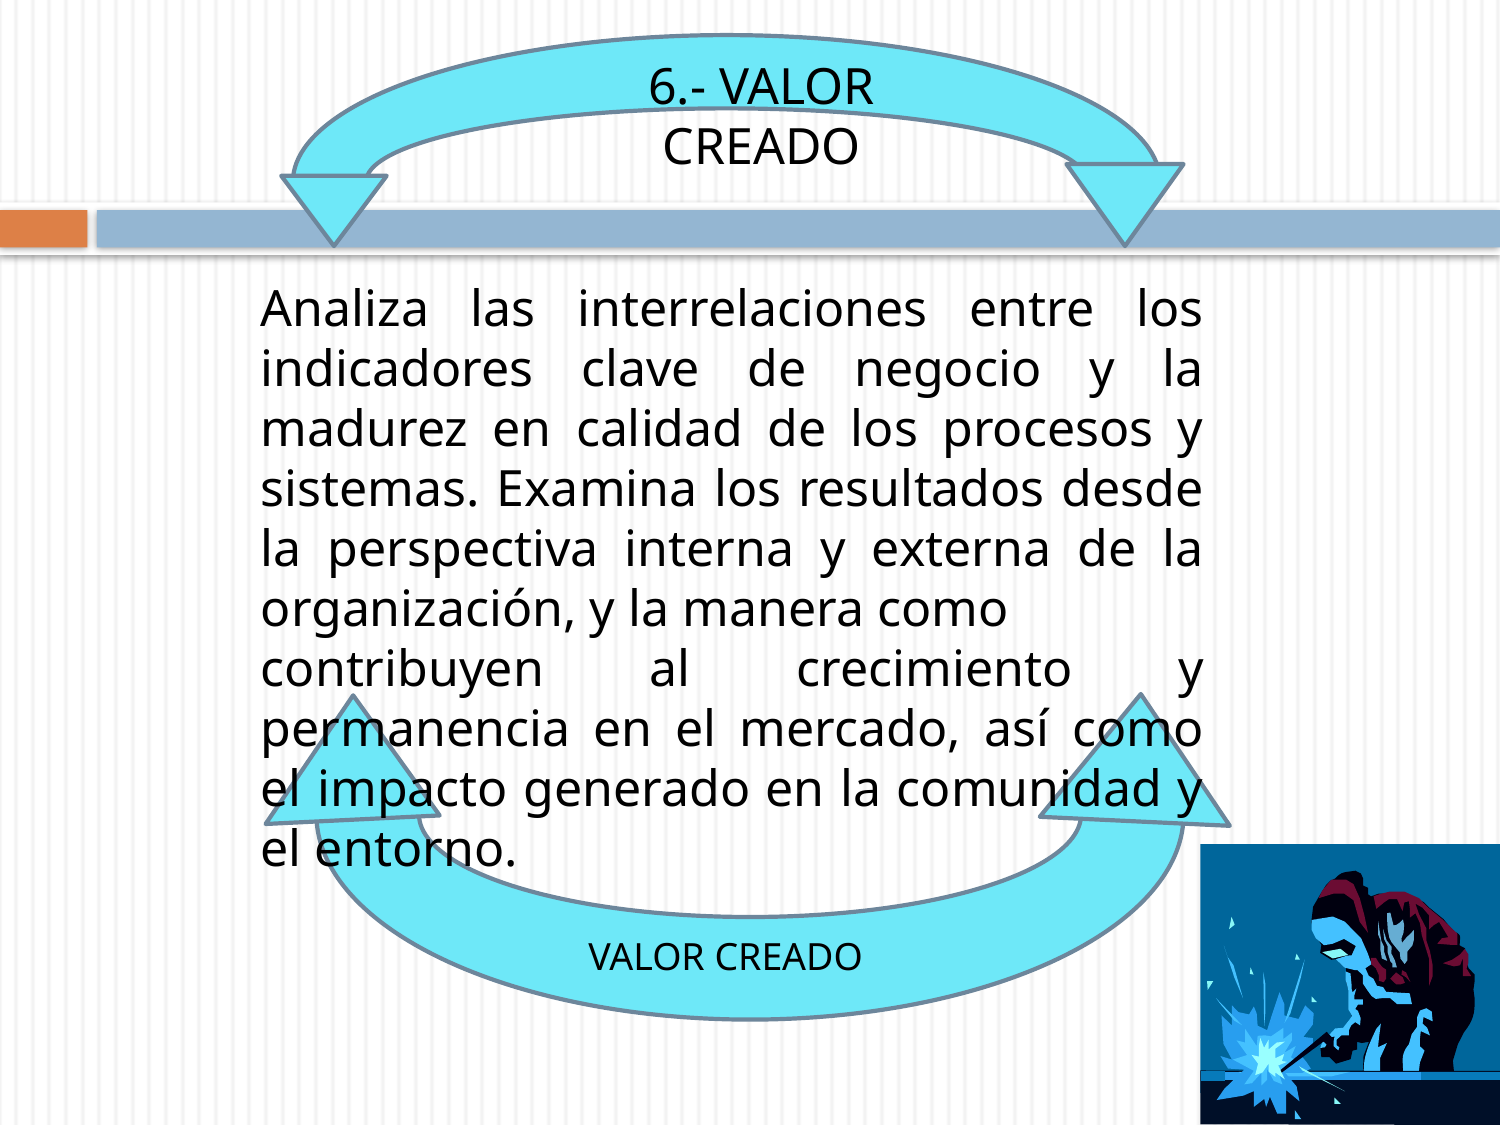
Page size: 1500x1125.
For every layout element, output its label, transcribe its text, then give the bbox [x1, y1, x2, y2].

text_box [340, 885, 1160, 1022]
picture [1231, 964, 1236, 978]
text_box [1064, 161, 1186, 249]
picture [1200, 872, 1500, 1125]
text_box 6.- VALOR CREADO [539, 46, 985, 182]
text_box Analiza las interrelaciones entre los indicadores clave de negocio y la madurez en calidad de los procesos y sistemas. Examina los resultados desde la perspectiva interna y externa de la organización, y la manera como contribuyen al crecimiento y permanencia en el mercado, así como el impacto generado en la comunidad y el entorno. [246, 269, 1219, 885]
text_box [279, 173, 389, 249]
text_box [547, 32, 906, 46]
text_box [1219, 806, 1232, 828]
text_box VALOR CREADO [573, 925, 878, 986]
text_box [985, 61, 1159, 161]
text_box [291, 47, 539, 173]
